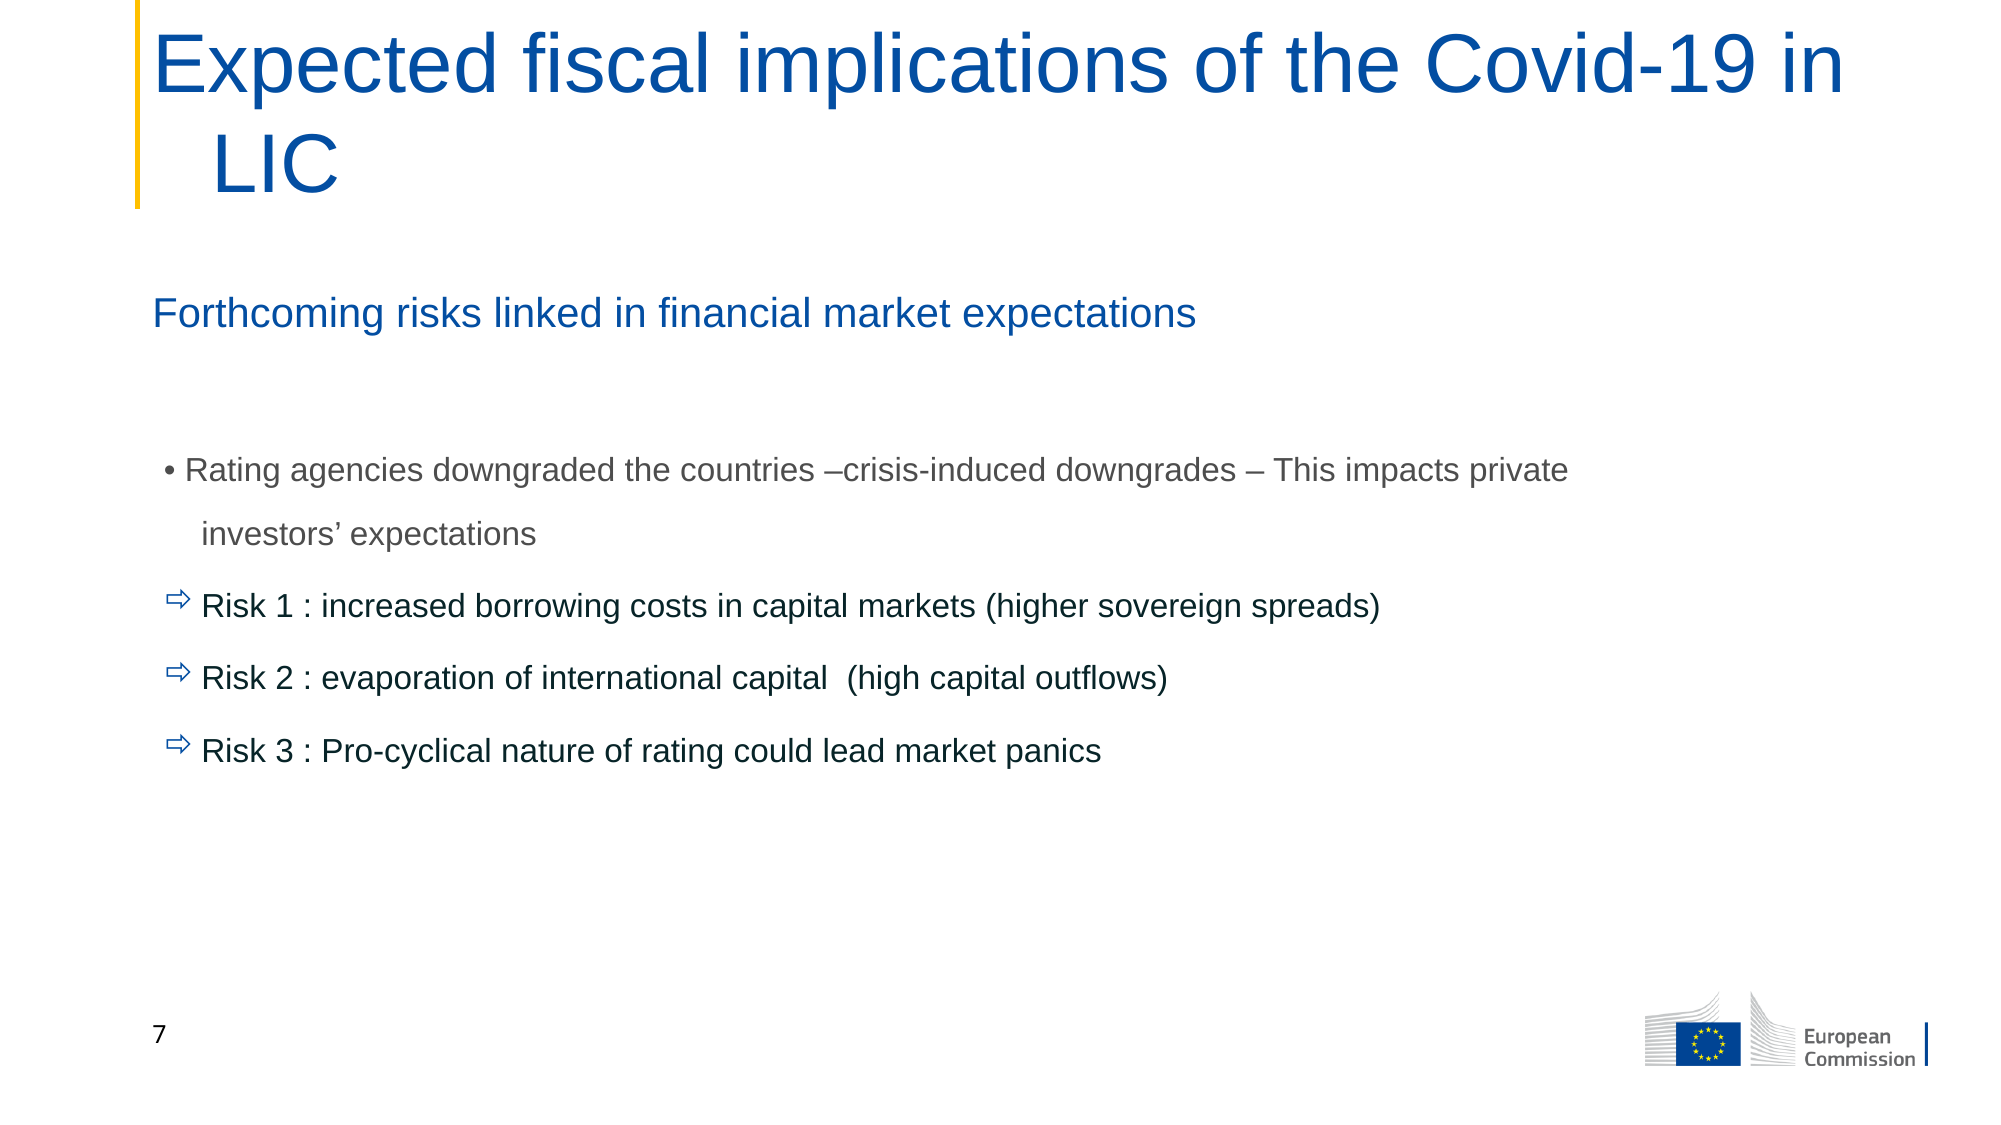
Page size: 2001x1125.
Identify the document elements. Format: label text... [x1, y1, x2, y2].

title Forthcoming risks linked in financial market expectations [137, 263, 1863, 338]
text_box Expected fiscal implications of the Covid-19 in LIC [137, 0, 1896, 218]
slide_number 7 [137, 1005, 588, 1066]
list • Rating agencies downgraded the countries –crisis-induced downgrades – This impacts private investors’ expectations Risk 1 : increased borrowing costs in capital markets (higher sovereign spreads) Risk 2 : evaporation of international capital (high capital outflows) Risk 3 : Pro-cyclical nature of rating could lead market panics [148, 416, 1649, 1006]
picture [1645, 991, 1928, 1066]
